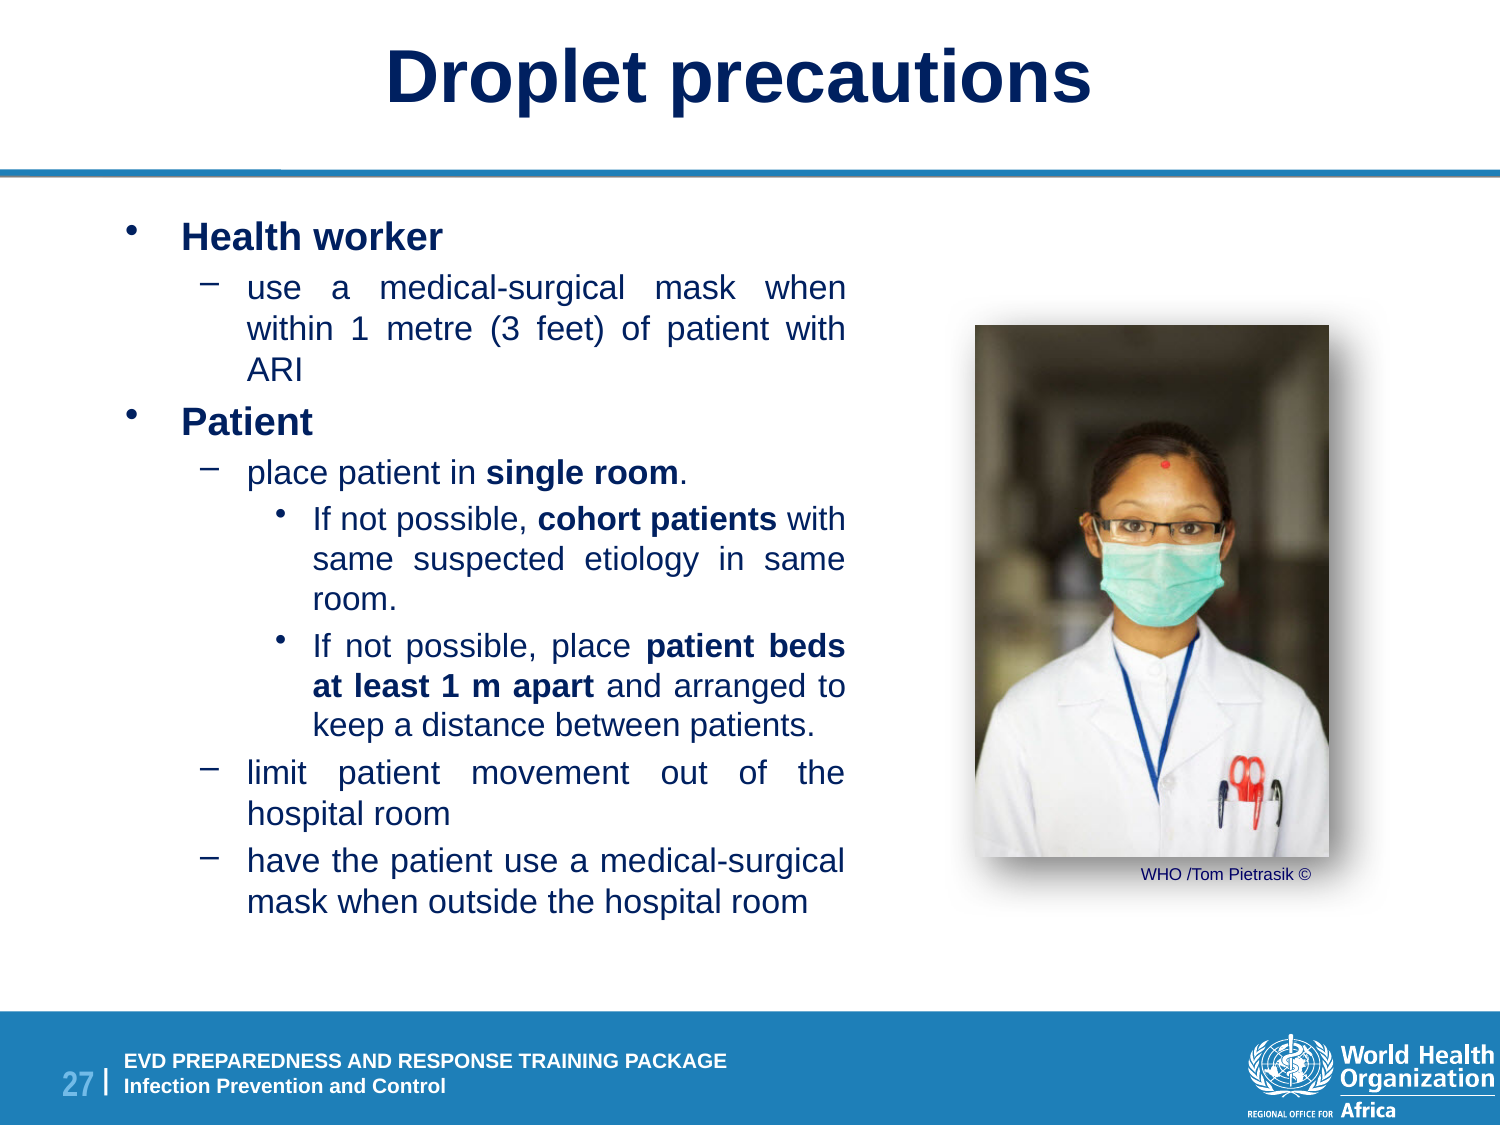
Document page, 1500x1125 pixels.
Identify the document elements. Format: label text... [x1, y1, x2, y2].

text_box © WHO /Tom Pietrasik [1019, 865, 1326, 892]
picture [974, 325, 1329, 857]
title Droplet precautions [0, 7, 1500, 138]
list Health worker use a medical-surgical mask when within 1 metre (3 feet) of patient with ARI Patient place patient in single room. If not possible, cohort patients with same suspected etiology in same room. If not possible, place patient beds at least 1 m apart and arranged to keep a distance between patients. limit patient movement out of the hospital room have the patient use a medical-surgical mask when outside the hospital room [124, 210, 847, 985]
